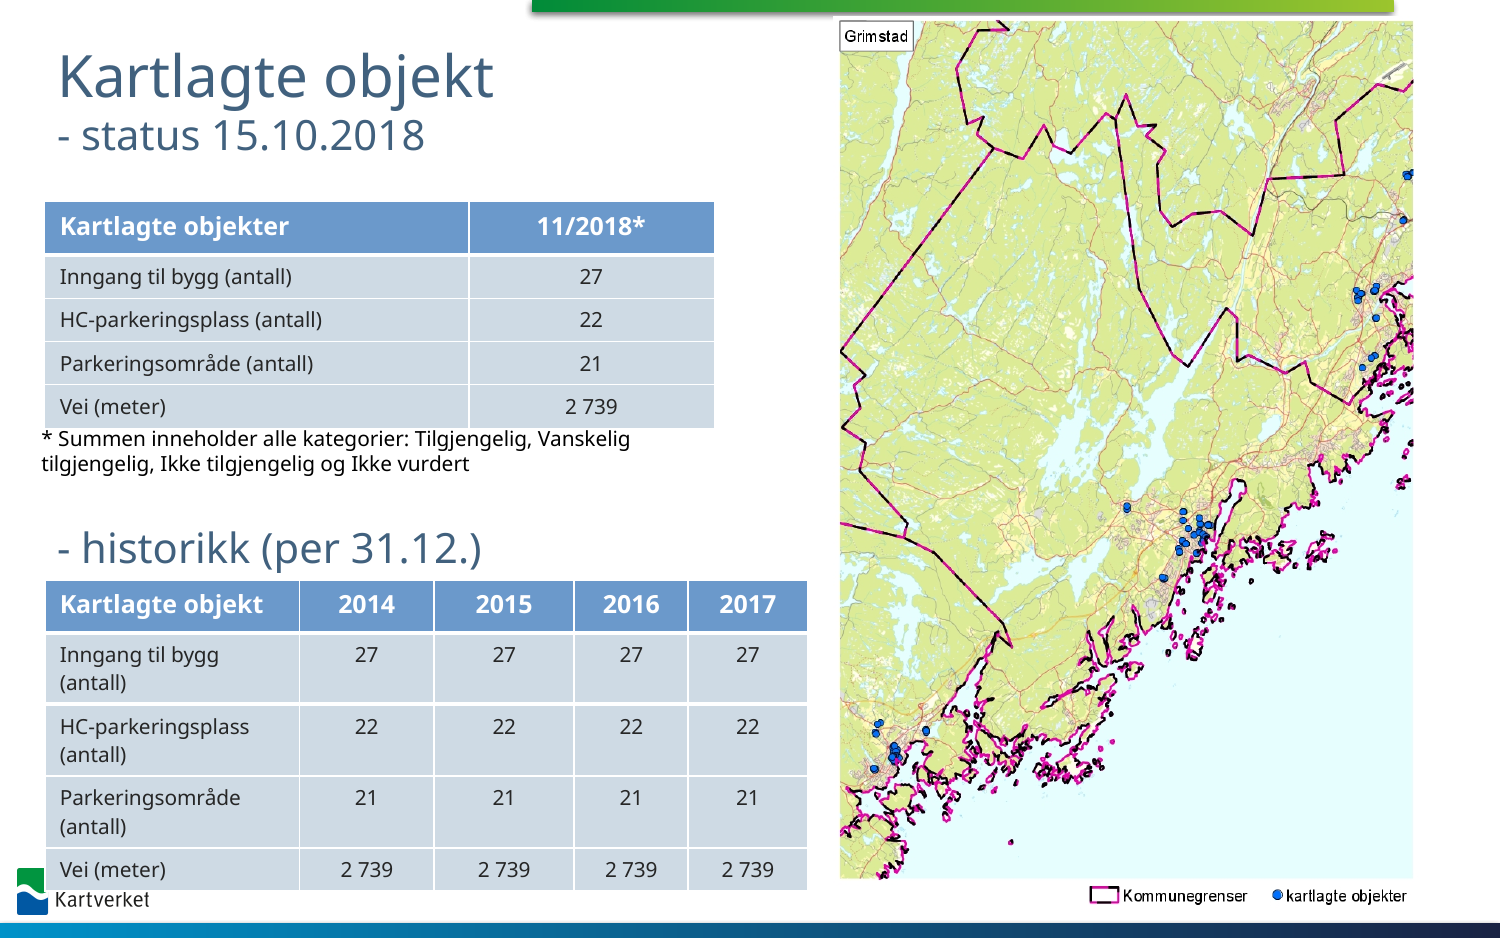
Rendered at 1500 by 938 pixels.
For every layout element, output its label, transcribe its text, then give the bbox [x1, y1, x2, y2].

table_cell Inngang til bygg (antall) [45, 257, 468, 298]
table_cell Parkeringsområde (antall) [46, 777, 299, 847]
table_cell 2 739 [470, 385, 714, 428]
table_cell 2 739 [300, 849, 433, 890]
table_cell 27 [575, 635, 687, 702]
table_cell 22 [470, 299, 714, 341]
table_cell 2 739 [435, 849, 573, 890]
table_header 2017 [689, 581, 807, 631]
table_header 11/2018* [470, 202, 714, 253]
table_cell Inngang til bygg (antall) [46, 635, 299, 702]
table_header Kartlagte objekter [45, 202, 468, 253]
table_cell 27 [435, 635, 573, 702]
table_cell 21 [435, 777, 573, 847]
table_header Kartlagte objekt [46, 581, 299, 631]
table_cell 2 739 [575, 849, 687, 890]
table_cell 22 [689, 706, 807, 775]
table_cell Vei (meter) [45, 385, 468, 417]
table_cell 27 [470, 257, 714, 298]
table_cell 27 [300, 635, 433, 702]
table_cell 21 [689, 777, 807, 847]
table_header 2015 [435, 581, 573, 631]
table_header 2014 [300, 581, 433, 631]
picture [833, 16, 1419, 913]
table_header 2016 [575, 581, 687, 631]
table_cell 22 [575, 706, 687, 775]
table_cell Vei (meter) [46, 849, 299, 890]
table_cell 27 [689, 635, 807, 702]
table_cell 2 739 [689, 849, 807, 890]
table_cell 22 [300, 706, 433, 775]
table_cell HC-parkeringsplass (antall) [45, 299, 468, 341]
table_cell Parkeringsområde (antall) [45, 342, 468, 384]
table_cell 22 [435, 706, 573, 775]
table_cell 21 [300, 777, 433, 847]
table_cell 21 [575, 777, 687, 847]
text_box - historikk (per 31.12.) [42, 496, 828, 580]
table_cell HC-parkeringsplass (antall) [46, 706, 299, 775]
table_cell 21 [470, 342, 714, 384]
text_box Kartlagte objekt - status 15.10.2018 [42, 24, 828, 167]
text_box * Summen inneholder alle kategorier: Tilgjengelig, Vanskelig tilgjengelig, Ikke tilgjengelig og Ikke vurdert [26, 417, 711, 483]
